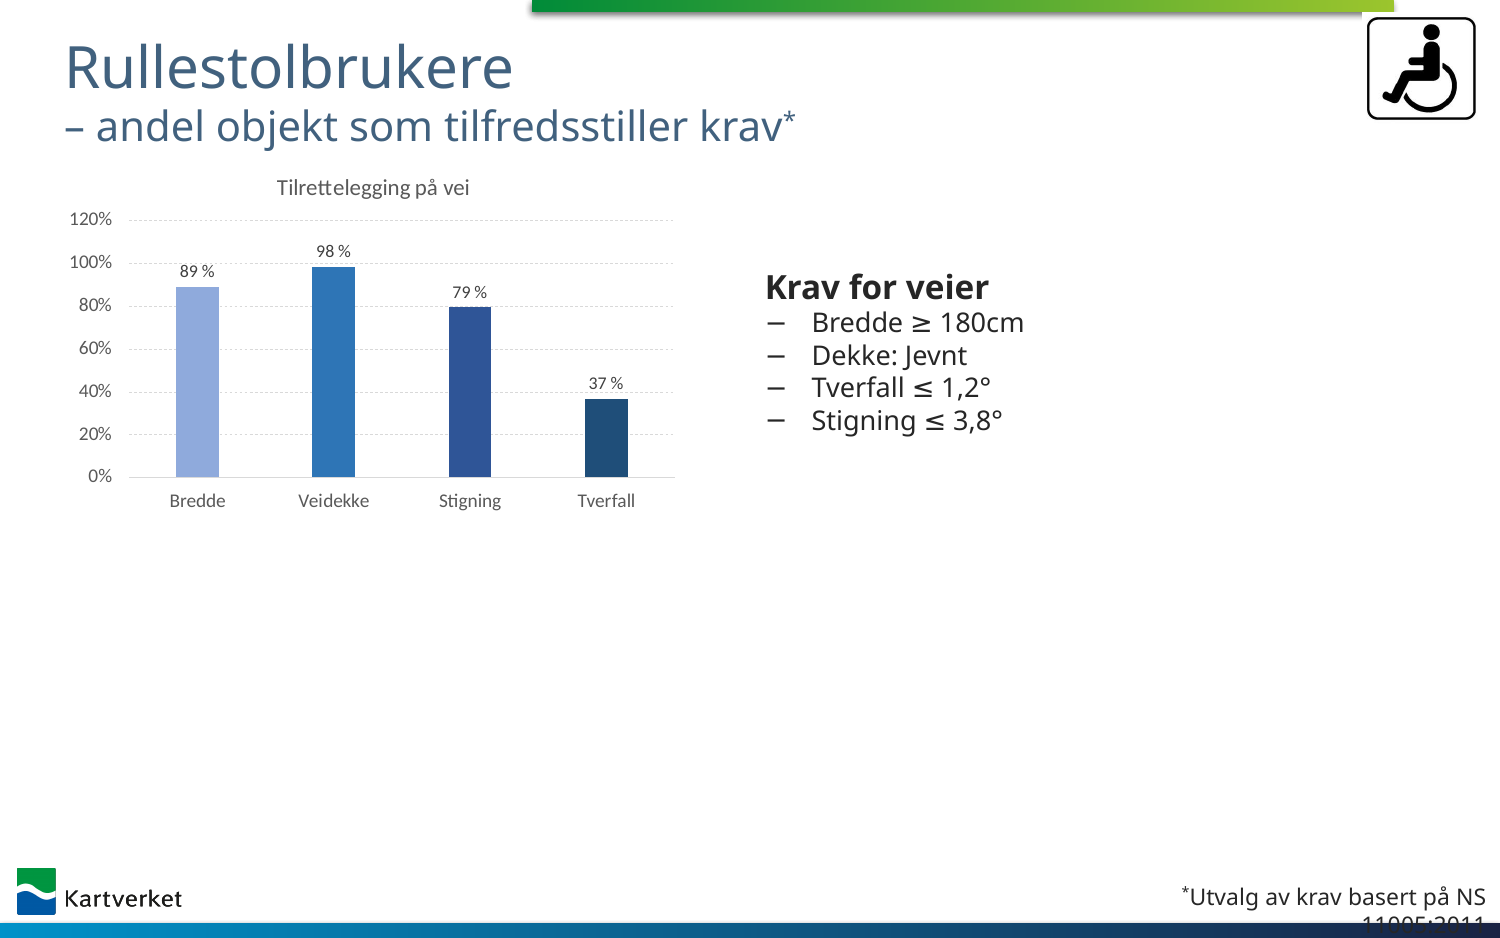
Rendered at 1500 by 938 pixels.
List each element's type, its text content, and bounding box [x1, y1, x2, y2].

picture [62, 166, 685, 519]
text_box *Utvalg av krav basert på NS 11005:2011 [1068, 873, 1500, 938]
text_box Krav for veier Bredde ≥ 180cm Dekke: Jevnt Tverfall ≤ 1,2° Stigning ≤ 3,8° [750, 258, 1234, 444]
text_box Rullestolbrukere – andel objekt som tilfredsstiller krav* [49, 25, 1431, 158]
picture [1362, 12, 1481, 126]
